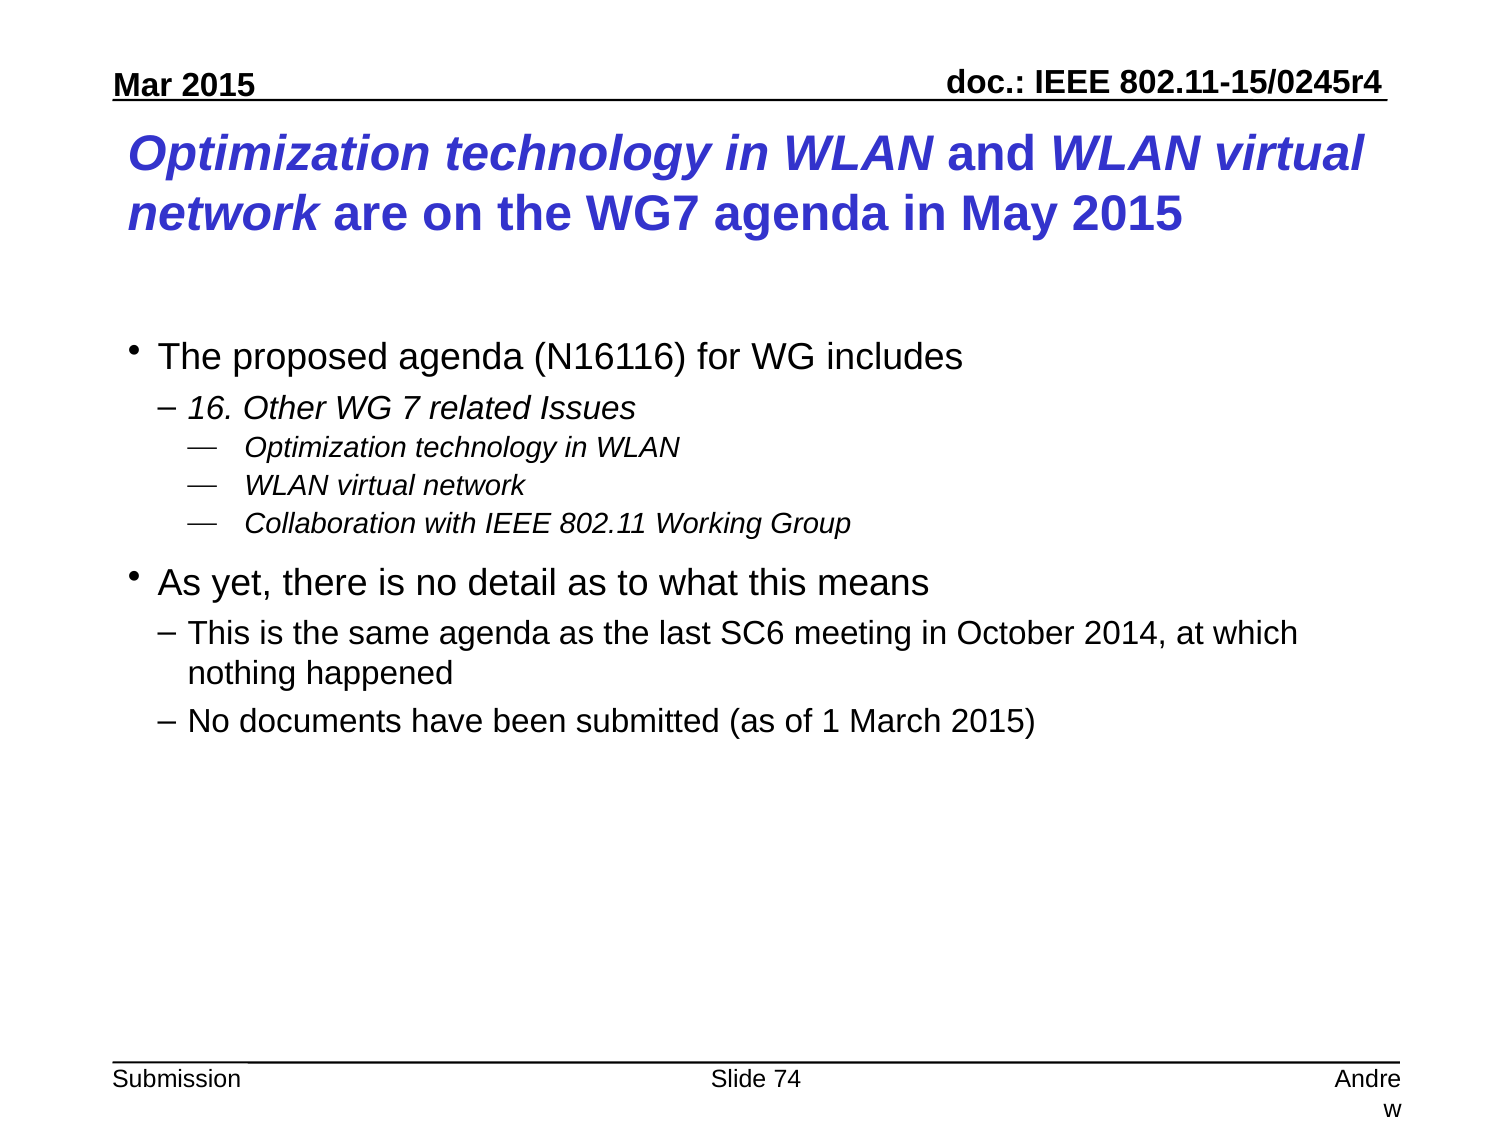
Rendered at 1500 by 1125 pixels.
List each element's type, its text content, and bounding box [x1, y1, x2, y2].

title Optimization technology in WLAN and WLAN virtual network are on the WG7 agenda in May 2015 [112, 112, 1388, 288]
slide_number Slide 74 [709, 1061, 803, 1093]
footer Andrew Myles, Cisco [1320, 1061, 1402, 1093]
list The proposed agenda (N16116) for WG includes 16. Other WG 7 related Issues Optimization technology in WLAN WLAN virtual network Collaboration with IEEE 802.11 Working Group As yet, there is no detail as to what this means This is the same agenda as the last SC6 meeting in October 2014, at which nothing happened No documents have been submitted (as of 1 March 2015) [112, 324, 1388, 1000]
